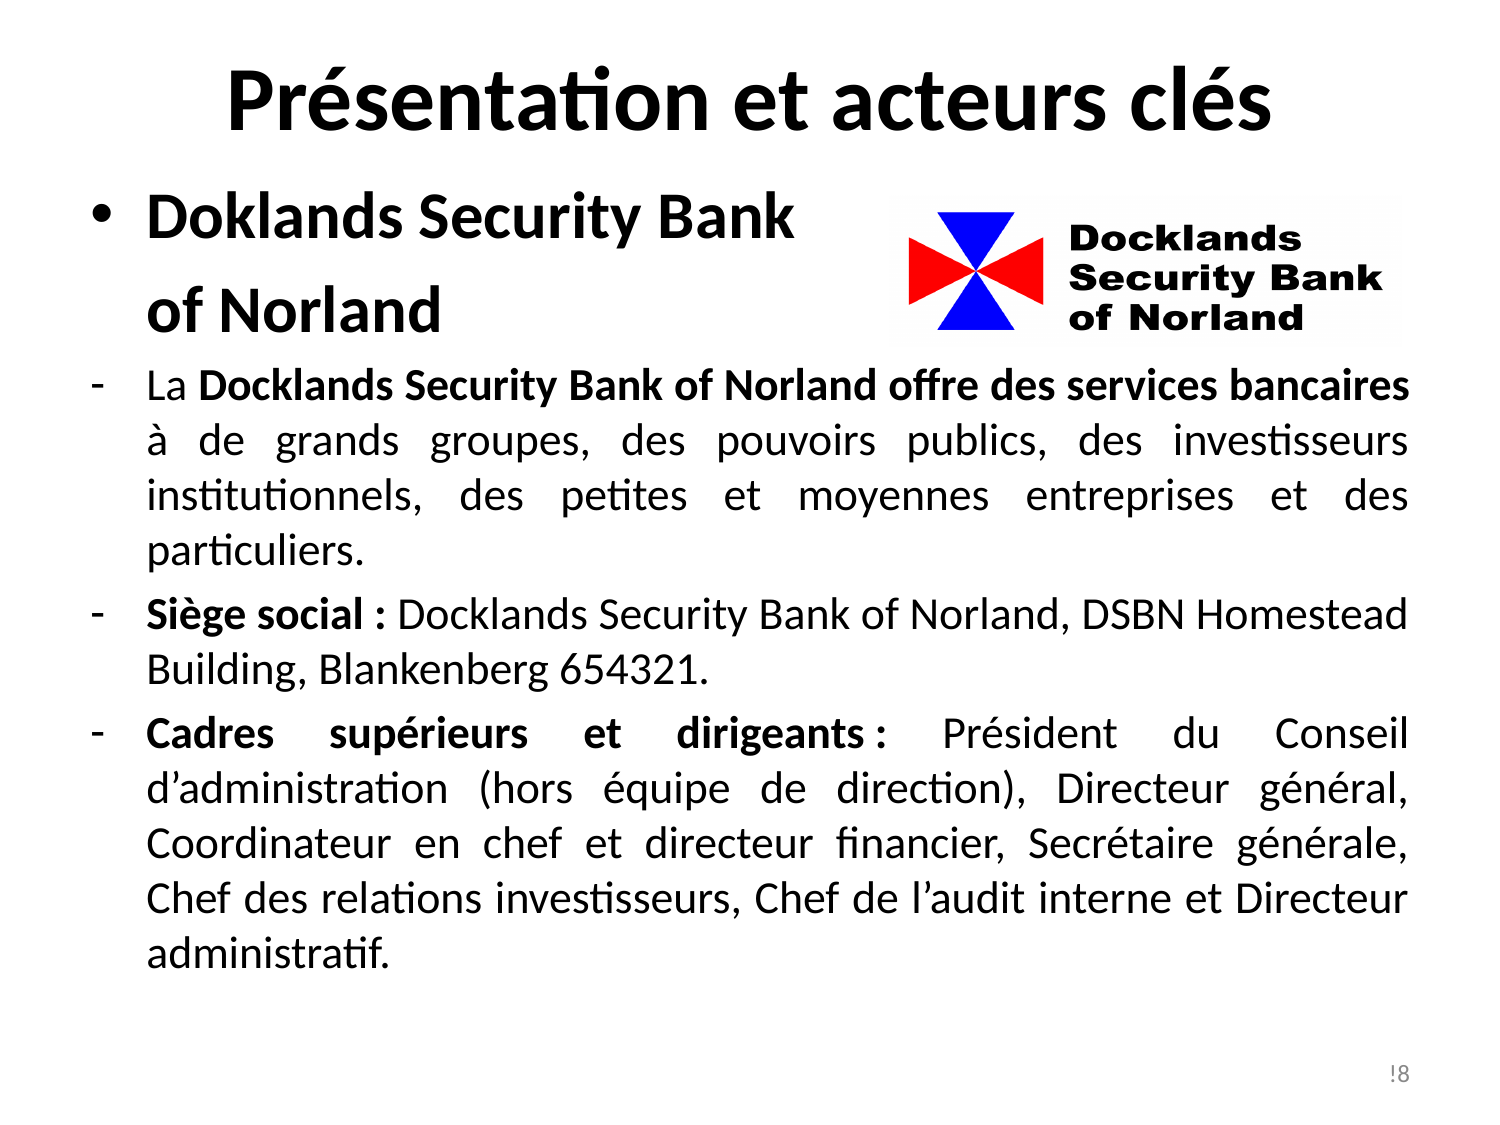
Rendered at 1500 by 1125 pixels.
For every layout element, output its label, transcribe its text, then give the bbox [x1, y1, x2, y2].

title Présentation et acteurs clés [74, 29, 1426, 158]
list Doklands Security Bank of Norland La Docklands Security Bank of Norland offre des services bancaires à de grands groupes, des pouvoirs publics, des investisseurs institutionnels, des petites et moyennes entreprises et des particuliers. Siège social : Docklands Security Bank of Norland, DSBN Homestead Building, Blankenberg 654321. Cadres supérieurs et dirigeants : Président du Conseil d’administration (hors équipe de direction), Directeur général, Coordinateur en chef et directeur financier, Secrétaire générale, Chef des relations investisseurs, Chef de l’audit interne et Directeur administratif. [74, 164, 1426, 908]
picture [889, 195, 1402, 347]
slide_number !8 [1074, 1042, 1425, 1103]
